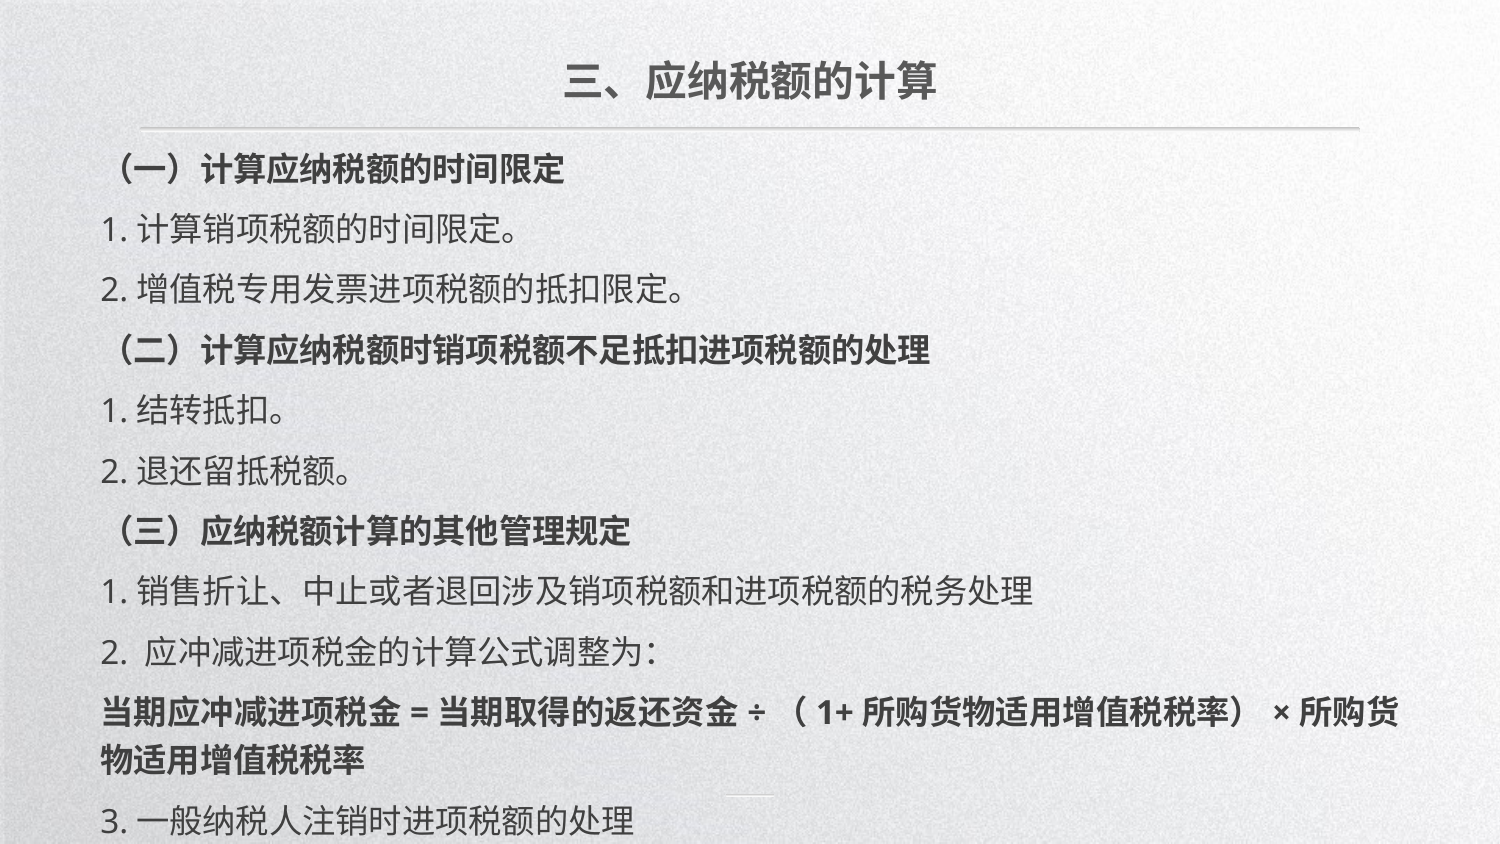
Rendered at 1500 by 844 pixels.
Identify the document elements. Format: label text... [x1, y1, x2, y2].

text_box 三、应纳税额的计算 [460, 49, 1039, 111]
text_box （一）计算应纳税额的时间限定 1.计算销项税额的时间限定。 2.增值税专用发票进项税额的抵扣限定。 （二）计算应纳税额时销项税额不足抵扣进项税额的处理 1.结转抵扣。 2.退还留抵税额。 （三）应纳税额计算的其他管理规定 1.销售折让、中止或者退回涉及销项税额和进项税额的税务处理 2. 应冲减进项税金的计算公式调整为： 当期应冲减进项税金=当期取得的返还资金÷（1+所购货物适用增值税税率）×所购货物适用增值税税率 3.一般纳税人注销时进项税额的处理 [100, 139, 1400, 844]
picture [0, 0, 1500, 844]
